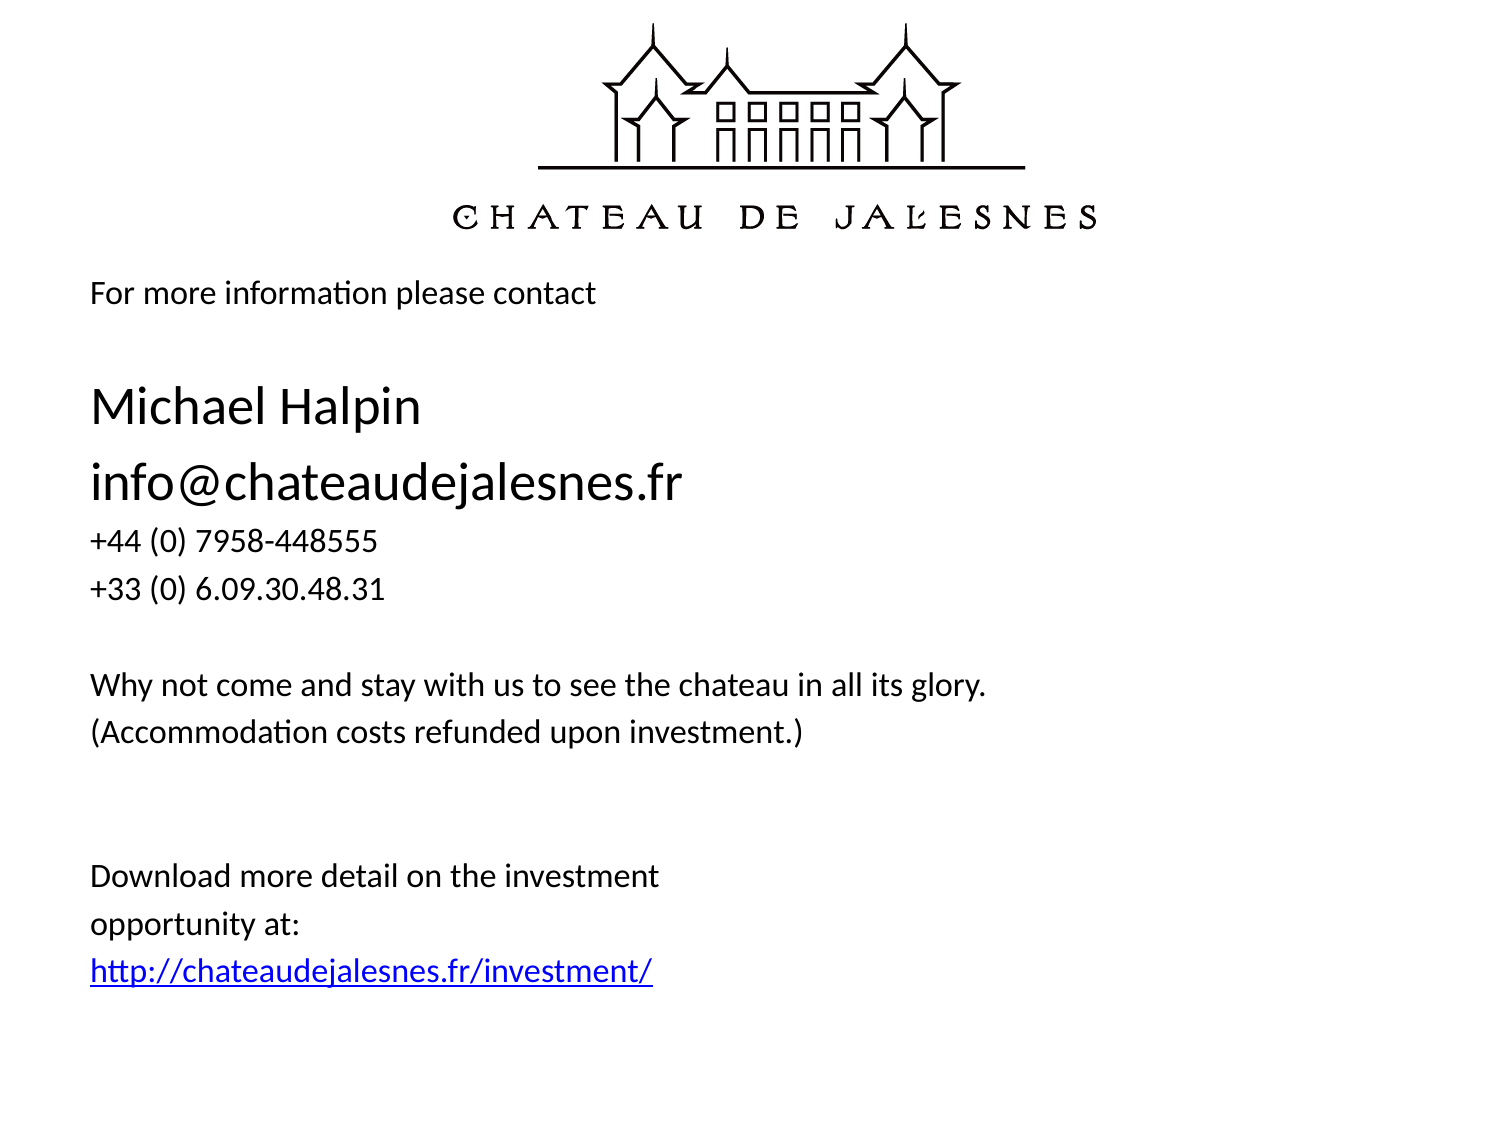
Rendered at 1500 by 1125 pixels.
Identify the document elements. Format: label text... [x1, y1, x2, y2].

picture [407, 6, 1130, 237]
list For more information please contact Michael Halpin info@chateaudejalesnes.fr +44 (0) 7958-448555 +33 (0) 6.09.30.48.31 Why not come and stay with us to see the chateau in all its glory. (Accommodation costs refunded upon investment.) Download more detail on the investment opportunity at: http://chateaudejalesnes.fr/investment/ [75, 262, 1425, 1005]
